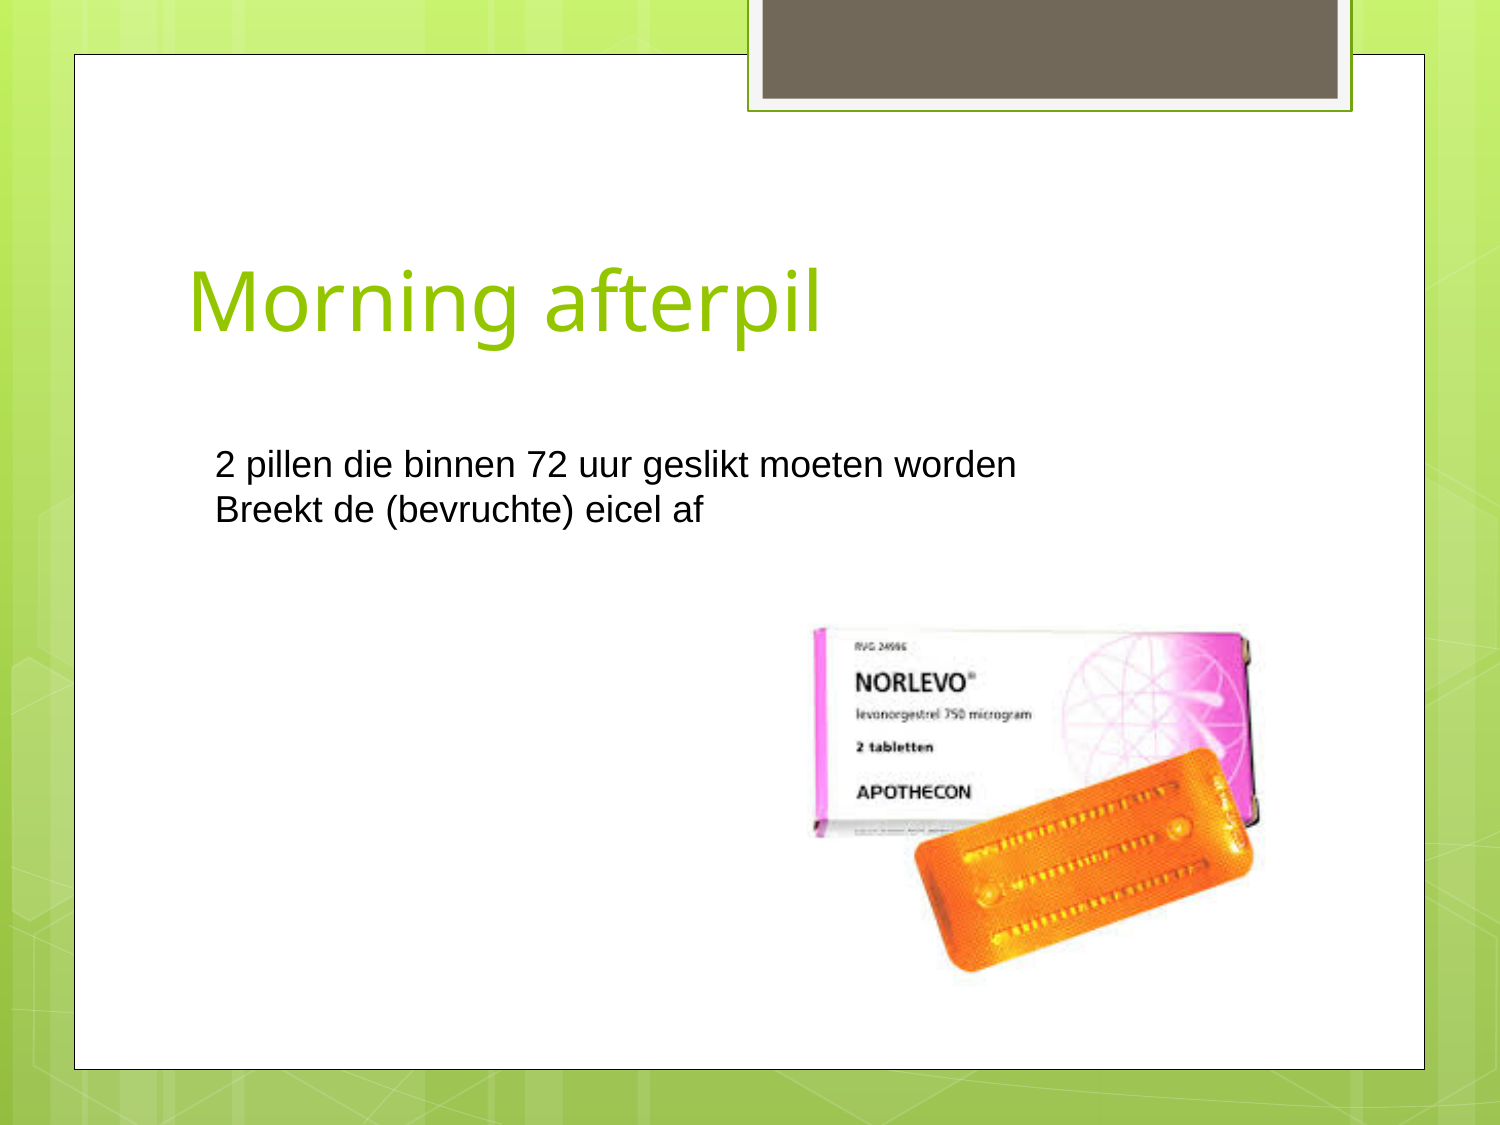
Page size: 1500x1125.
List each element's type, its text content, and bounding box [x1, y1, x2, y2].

text_box 2 pillen die binnen 72 uur geslikt moeten worden Breekt de (bevruchte) eicel af [199, 432, 1032, 538]
title Morning afterpil [171, 168, 1324, 357]
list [806, 542, 1268, 1004]
